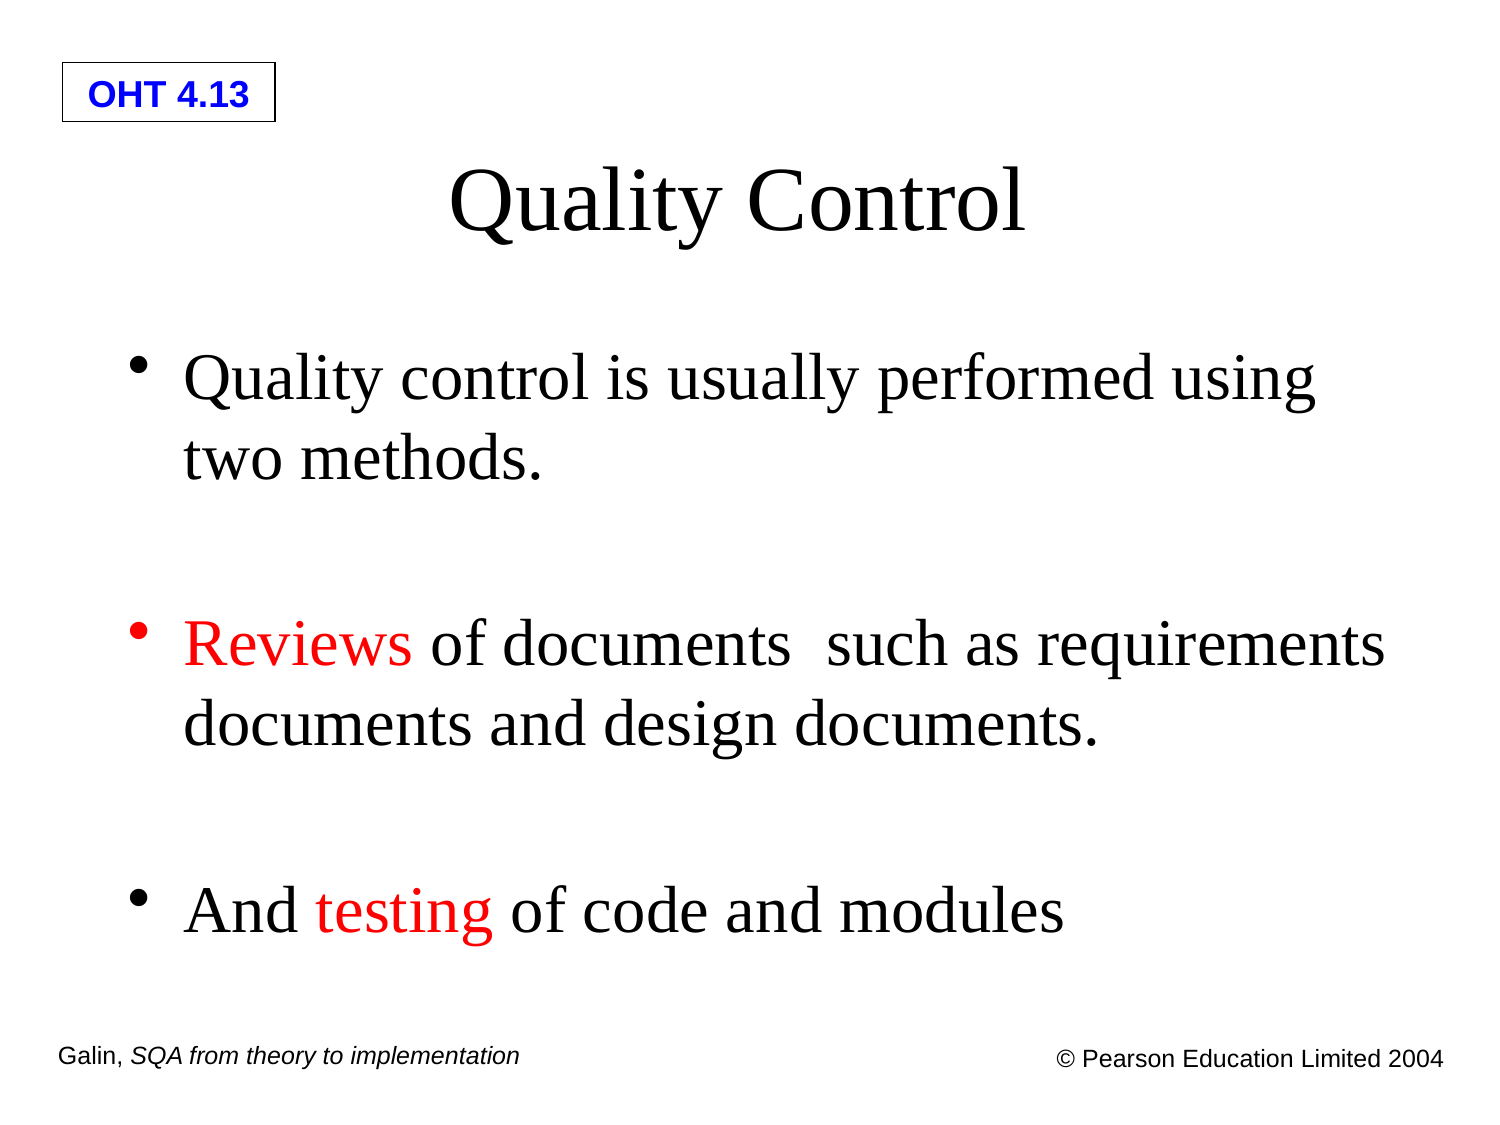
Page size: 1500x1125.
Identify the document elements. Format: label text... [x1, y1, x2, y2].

title Quality Control [112, 99, 1388, 288]
list Quality control is usually performed using two methods. Reviews of documents such as requirements documents and design documents. And testing of code and modules [112, 324, 1424, 1001]
